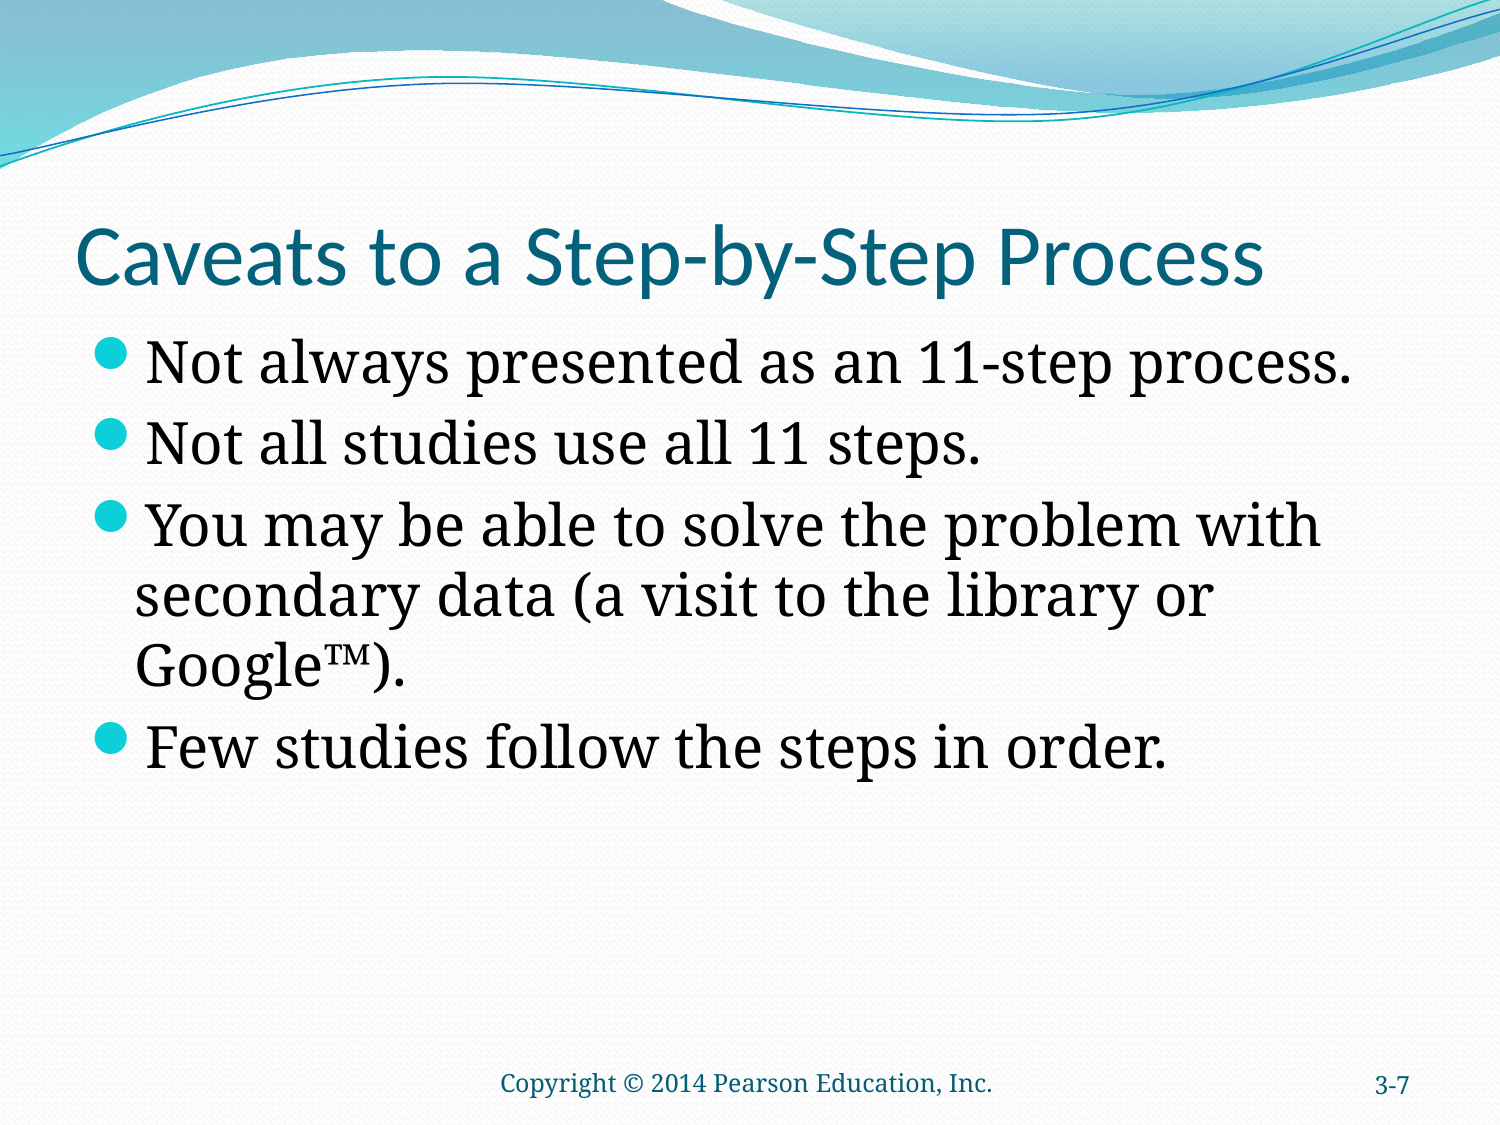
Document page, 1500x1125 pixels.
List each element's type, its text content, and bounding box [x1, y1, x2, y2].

list Not always presented as an 11-step process. Not all studies use all 11 steps. You may be able to solve the problem with secondary data (a visit to the library or Google™). Few studies follow the steps in order. [74, 317, 1426, 1038]
title Caveats to a Step-by-Step Process [74, 115, 1426, 304]
